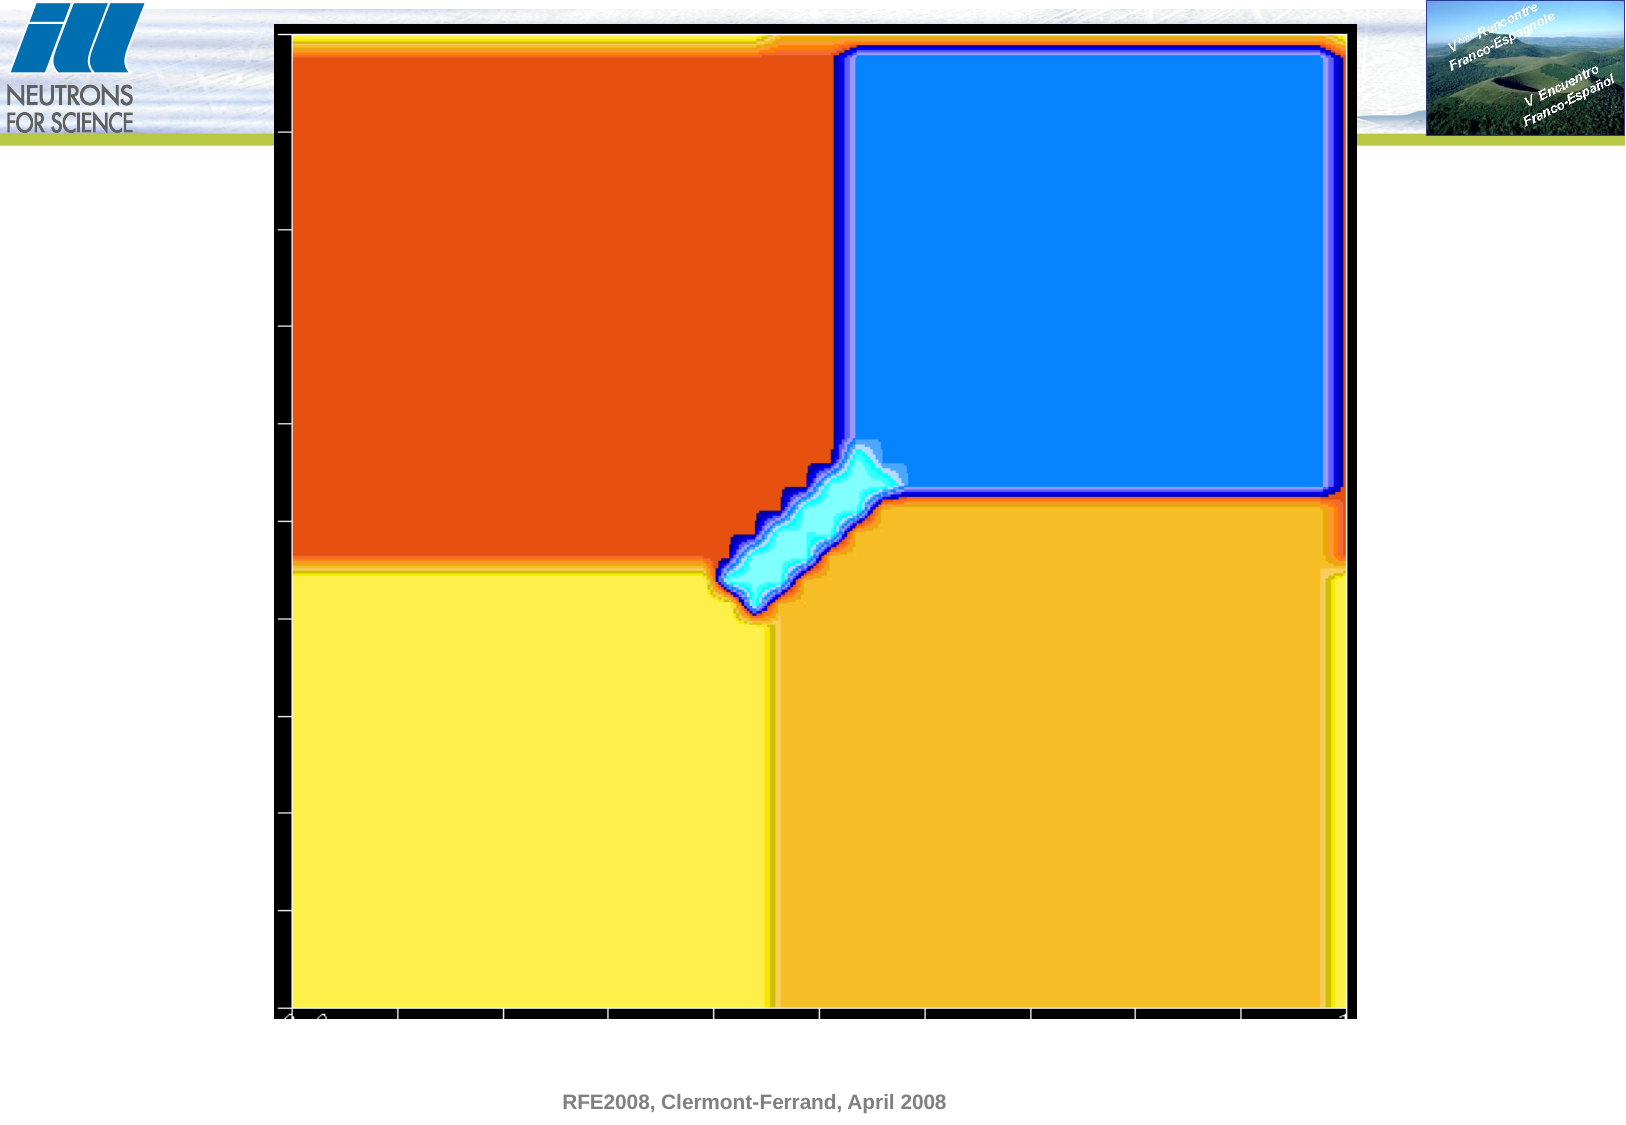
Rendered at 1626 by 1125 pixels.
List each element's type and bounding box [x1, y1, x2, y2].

picture [0, 0, 1625, 136]
text_box [273, 24, 1357, 1020]
